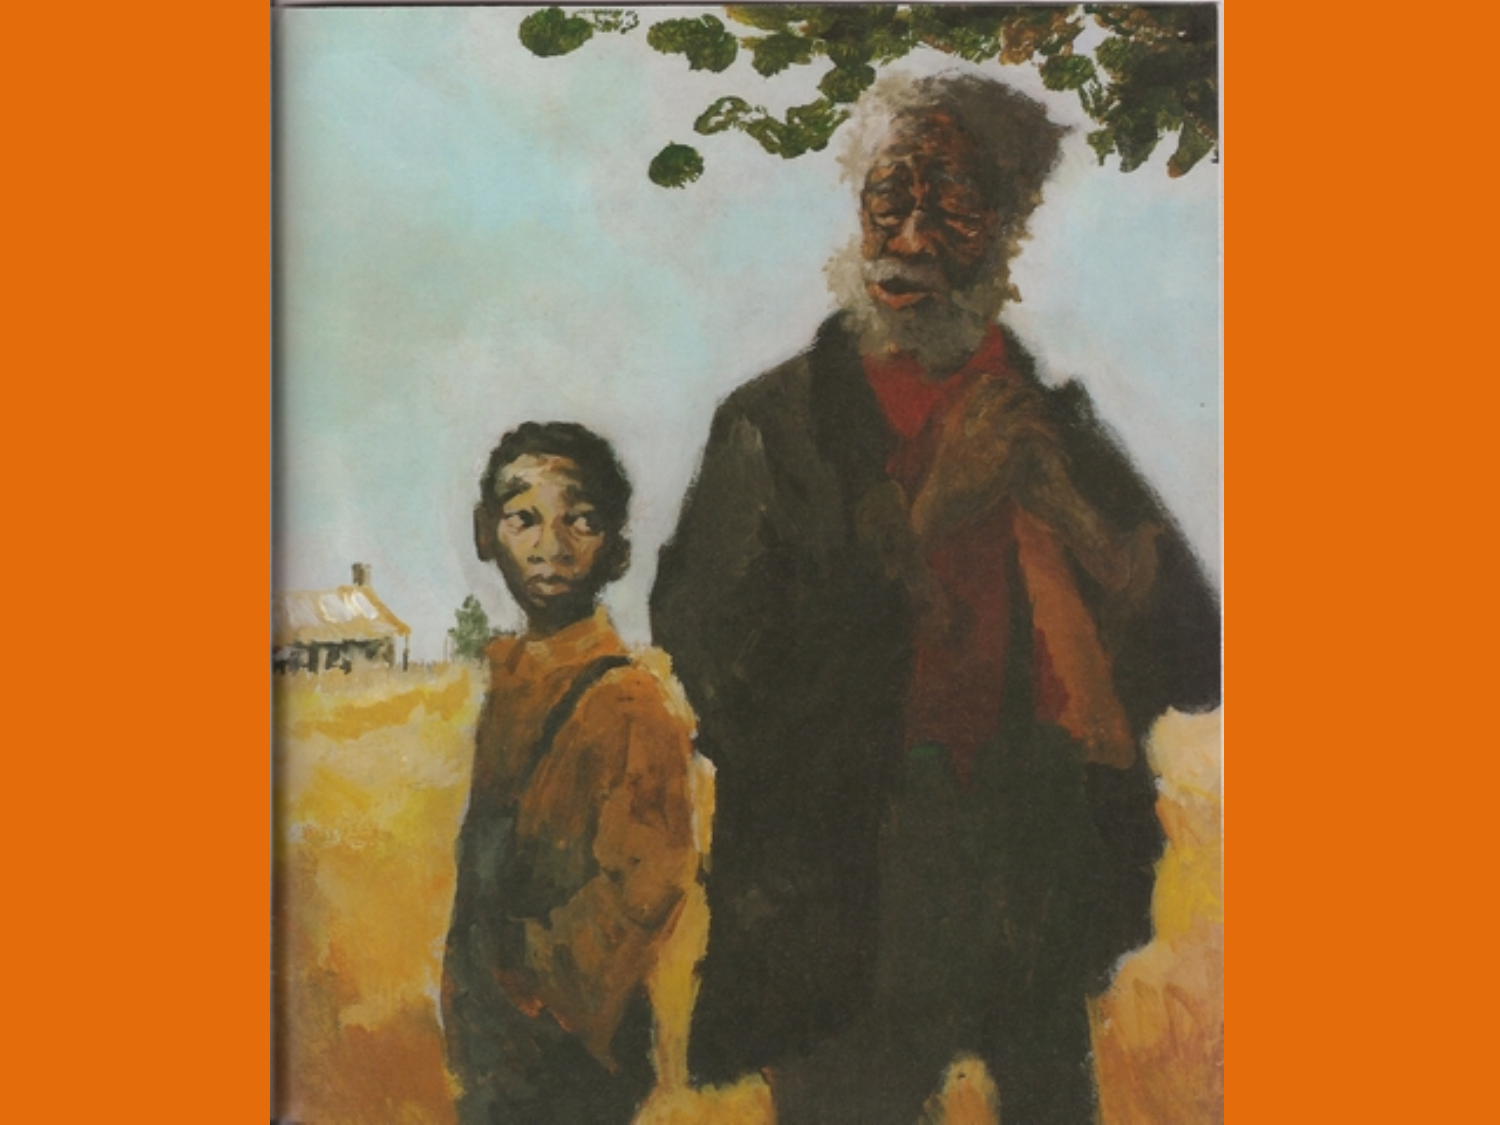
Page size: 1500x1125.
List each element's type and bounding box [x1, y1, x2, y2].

picture [269, 0, 1225, 1125]
